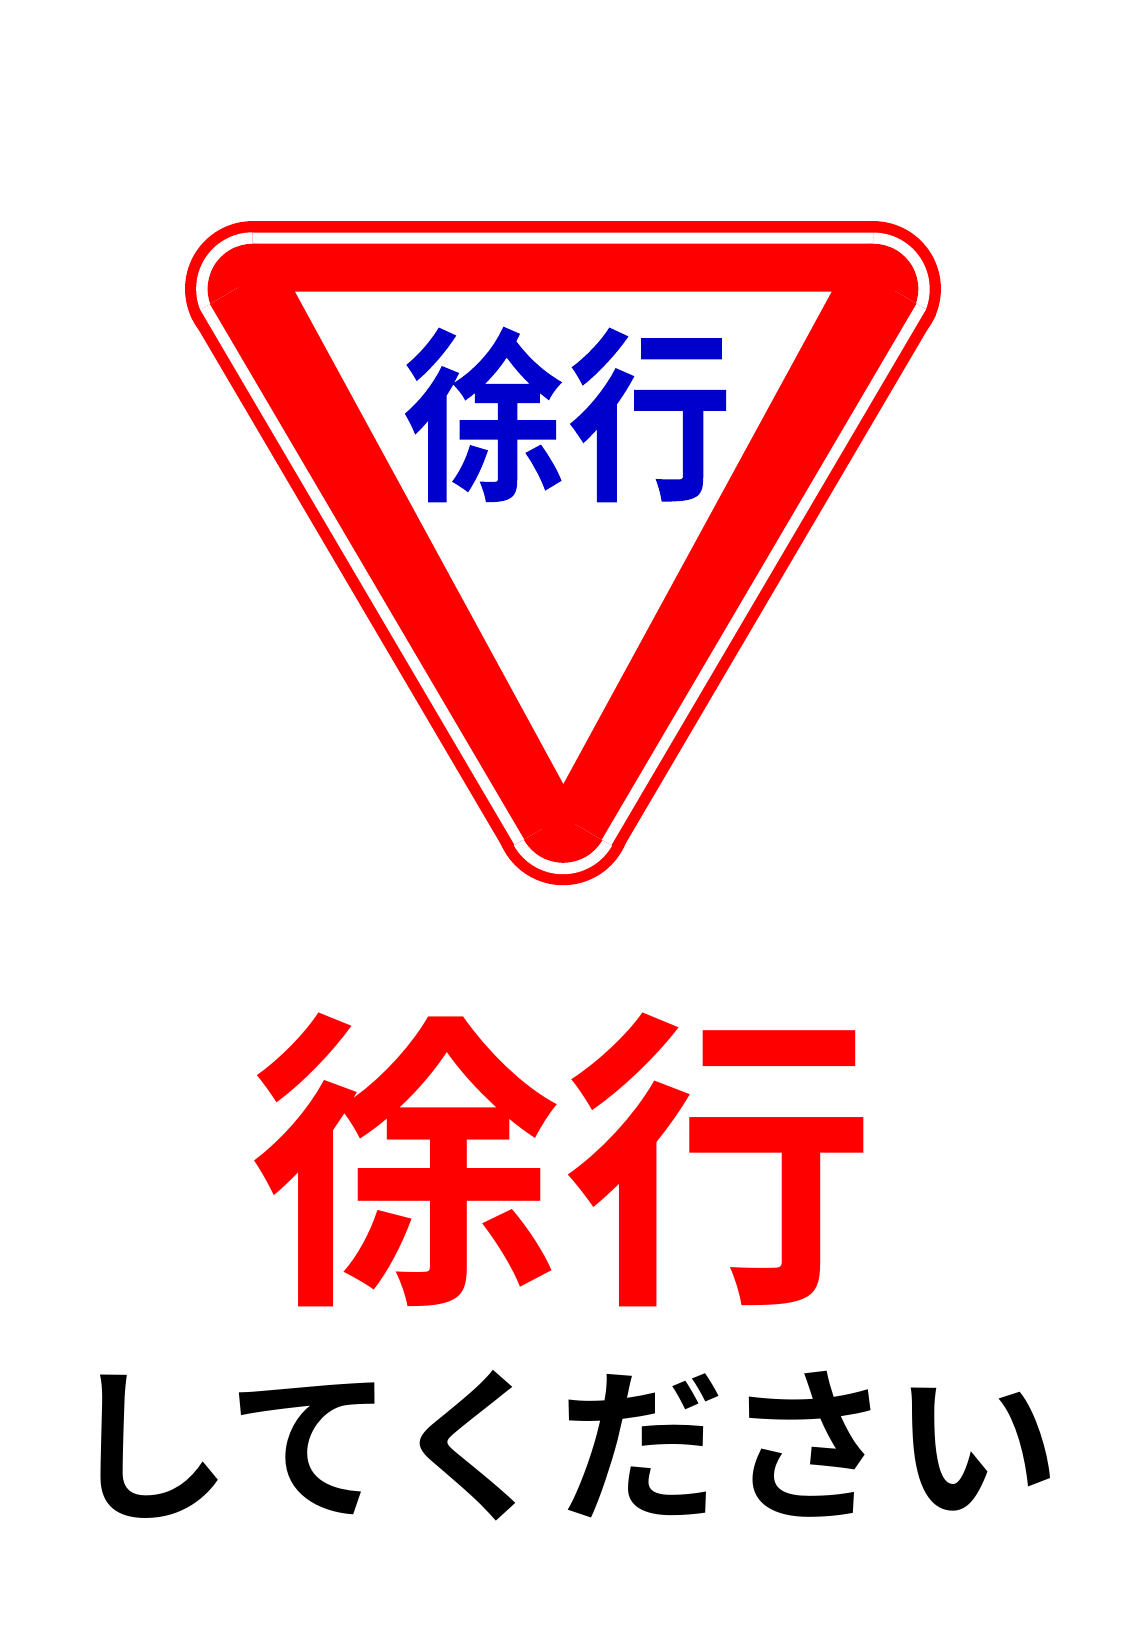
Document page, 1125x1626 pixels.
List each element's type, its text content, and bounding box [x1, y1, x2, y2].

text_box 徐行 してください [1, 958, 1125, 1549]
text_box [184, 220, 942, 886]
